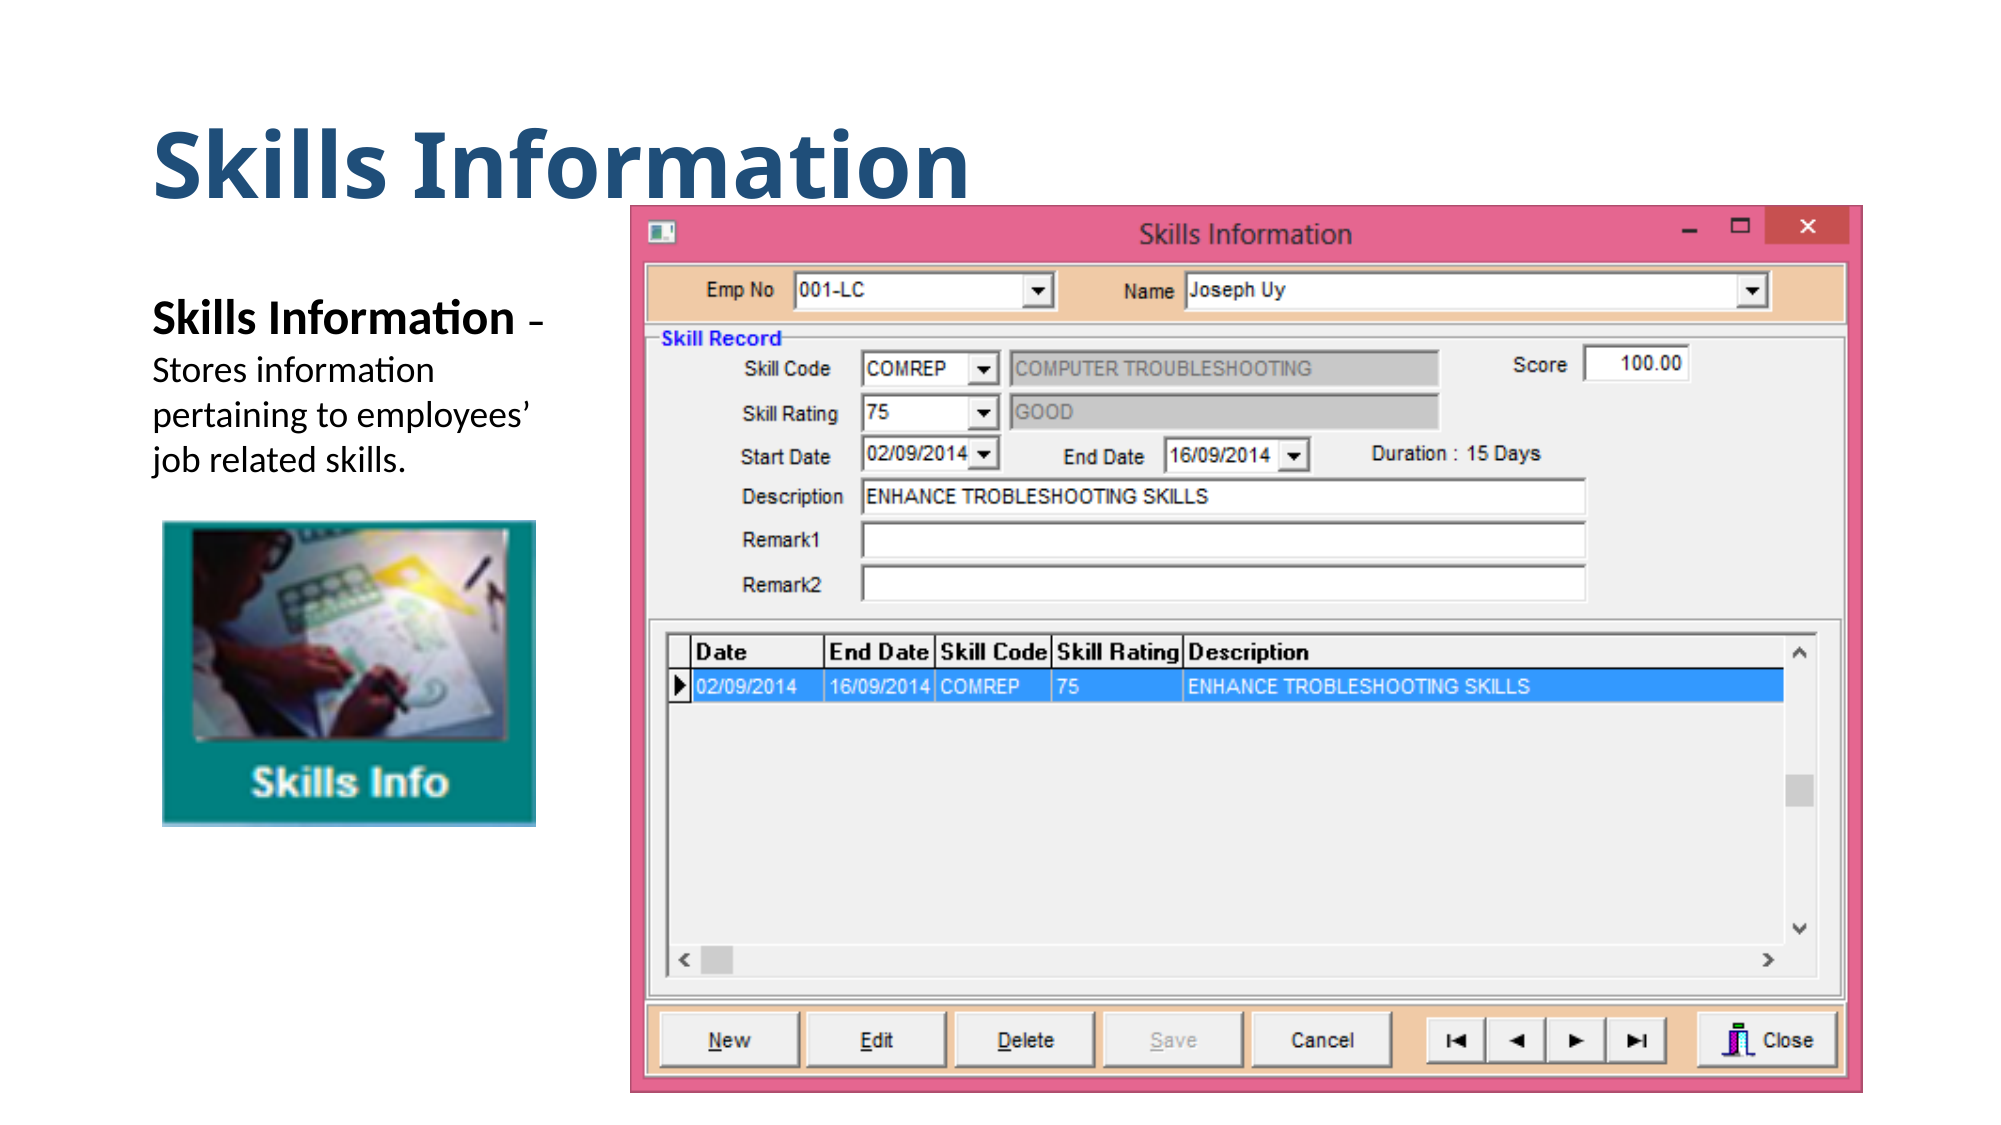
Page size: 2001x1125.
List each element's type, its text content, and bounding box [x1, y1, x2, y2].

title Skills Information [137, 59, 1863, 278]
text_box Skills Information – Stores information pertaining to employees’ job related skills. [137, 277, 583, 487]
picture [630, 205, 1863, 1093]
picture [162, 520, 536, 827]
